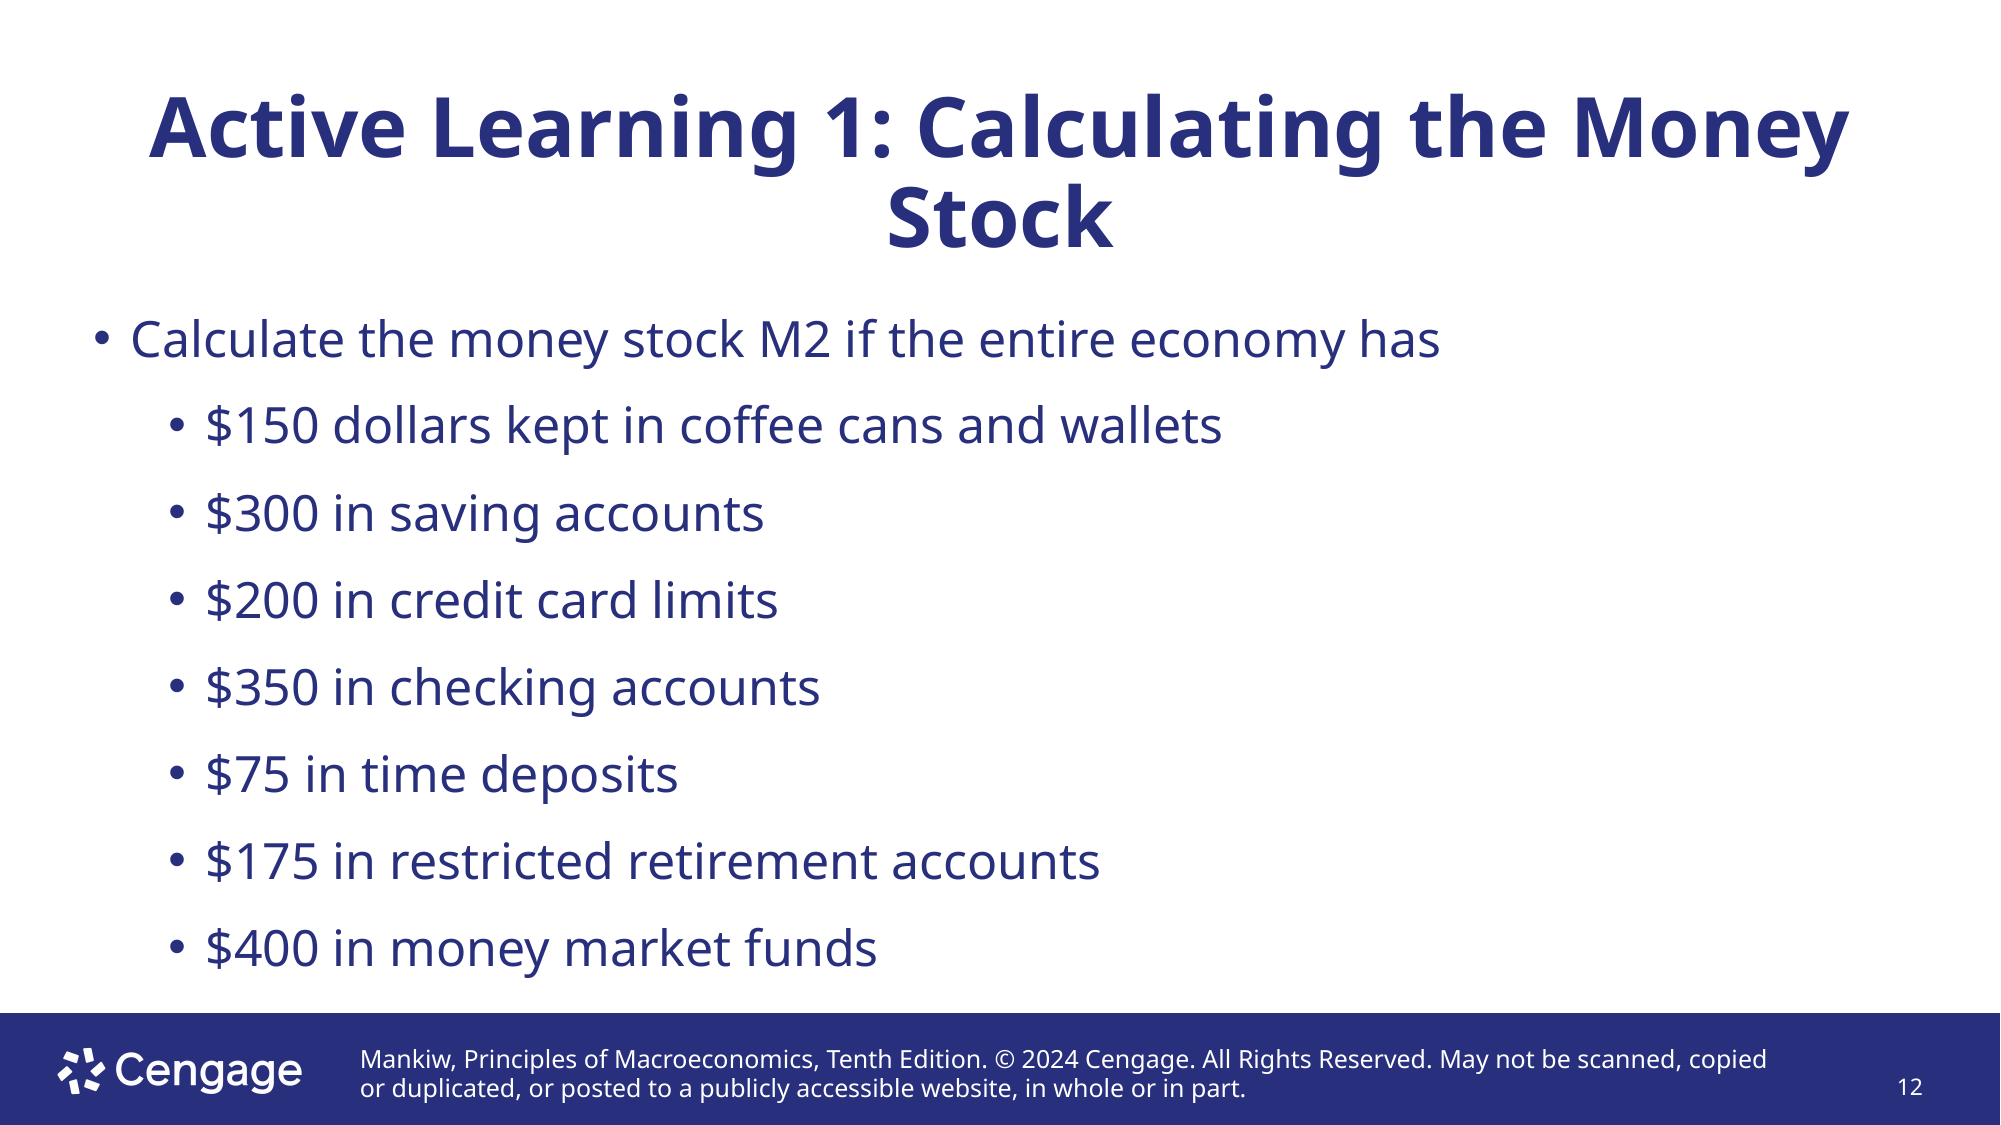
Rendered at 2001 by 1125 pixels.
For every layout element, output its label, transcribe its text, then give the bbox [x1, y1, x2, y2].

title Active Learning 1: Calculating the Money Stock [78, 77, 1923, 278]
picture [30, 1020, 329, 1122]
list Calculate the money stock M2 if the entire economy has $150 dollars kept in coffee cans and wallets $300 in saving accounts $200 in credit card limits $350 in checking accounts $75 in time deposits $175 in restricted retirement accounts $400 in money market funds [78, 299, 1923, 1014]
